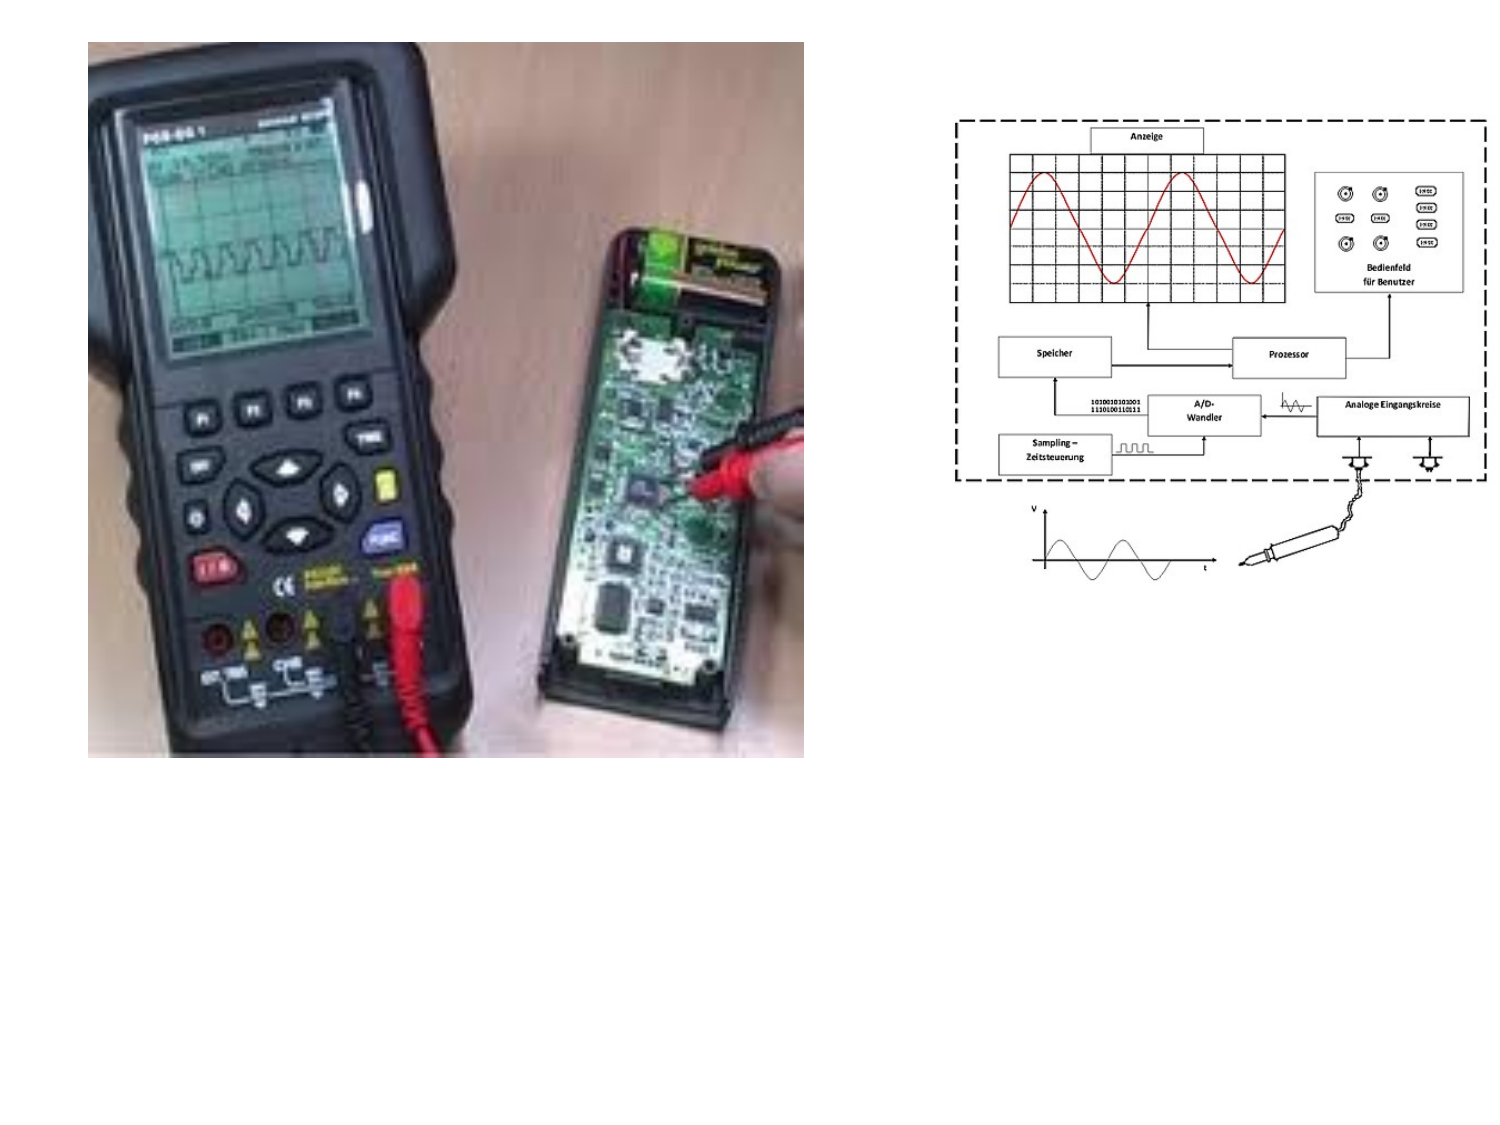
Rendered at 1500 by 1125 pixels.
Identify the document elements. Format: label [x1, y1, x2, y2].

picture [944, 113, 1500, 599]
picture [88, 42, 804, 758]
